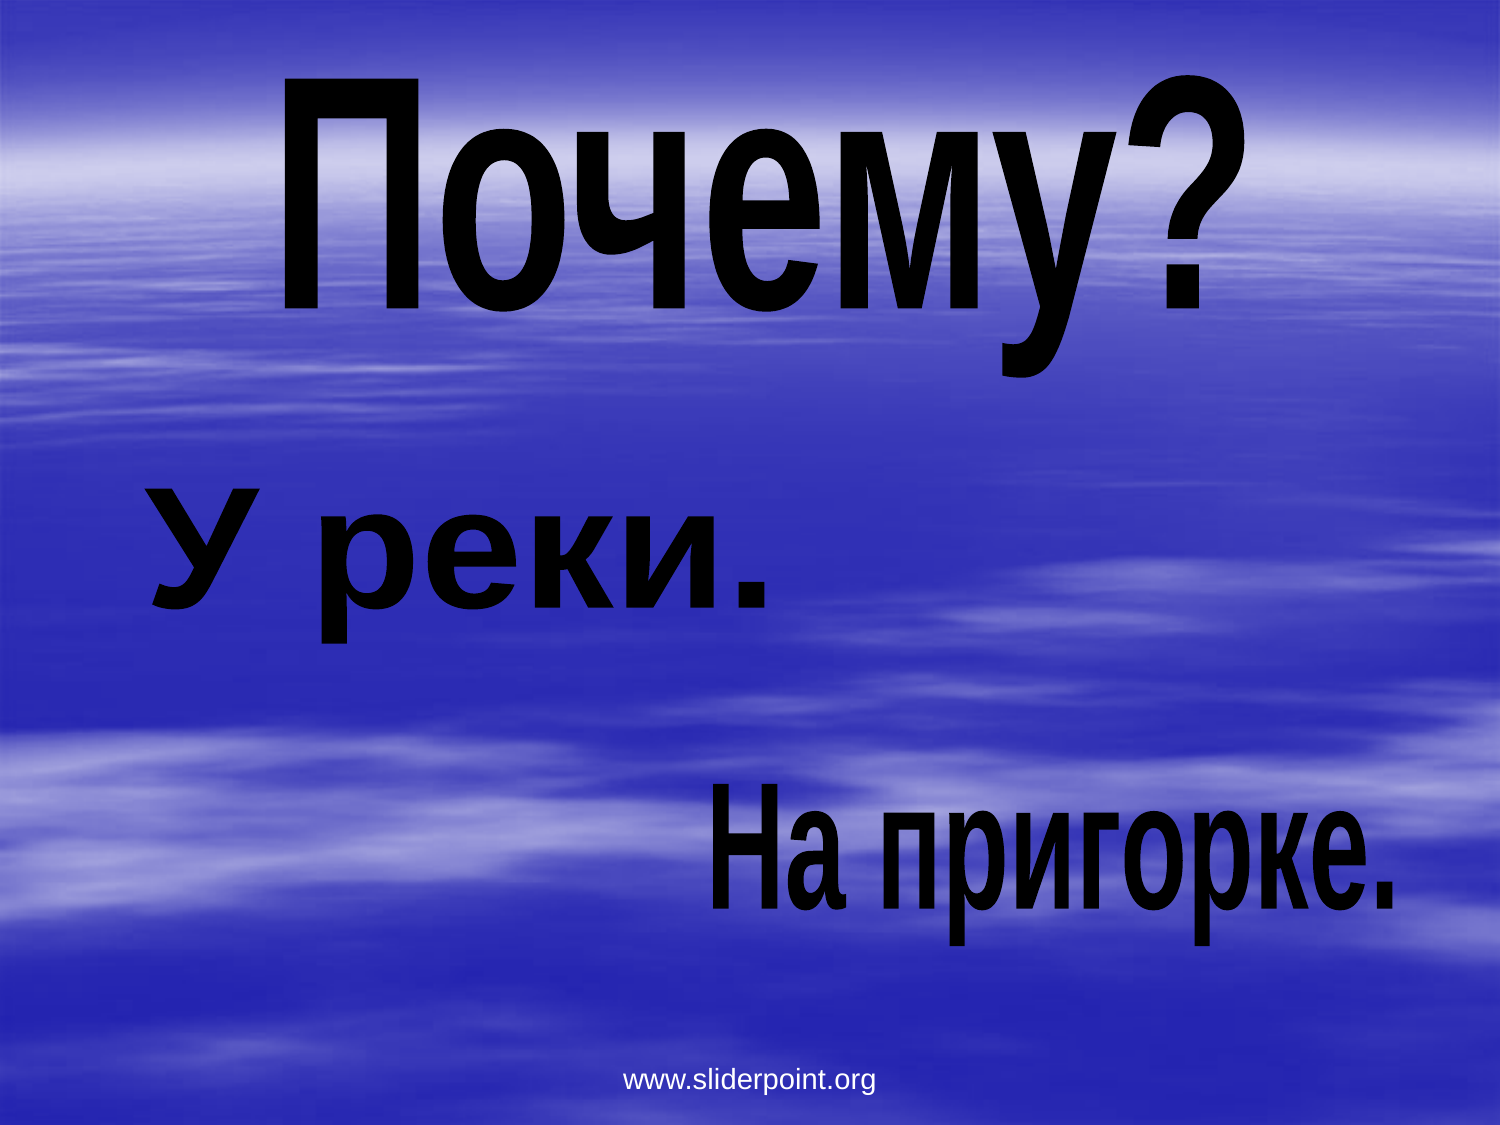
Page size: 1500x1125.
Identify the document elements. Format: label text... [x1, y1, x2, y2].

footer www.sliderpoint.org [512, 1024, 988, 1103]
